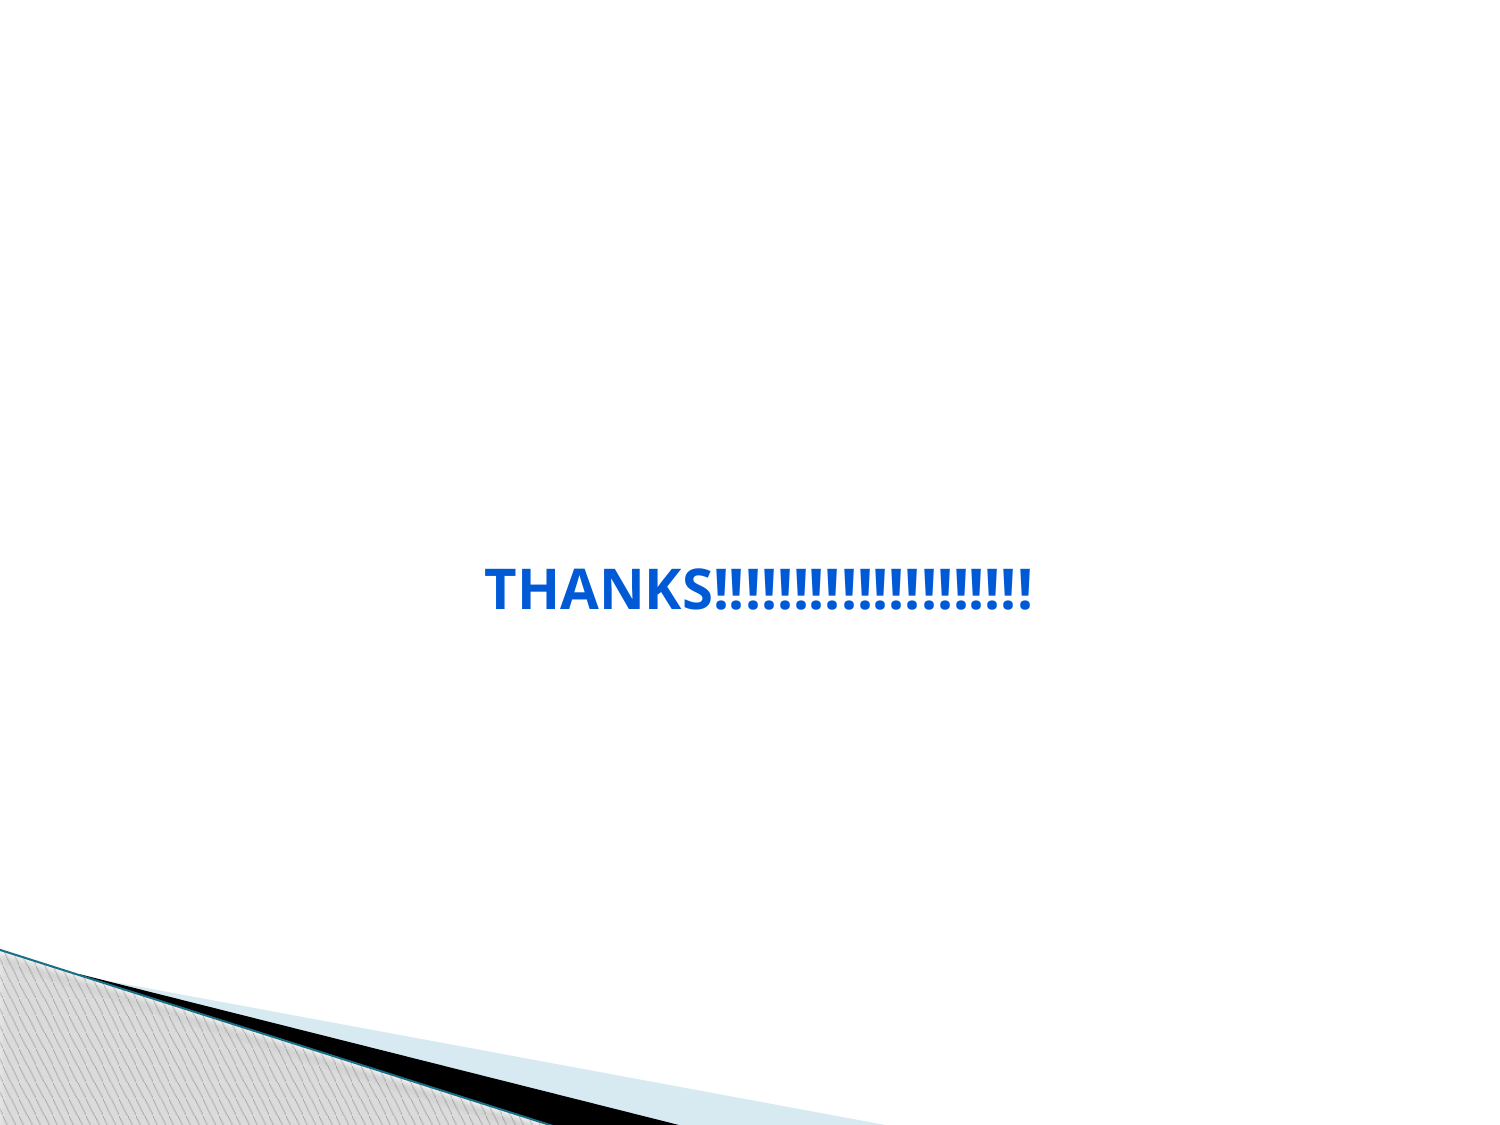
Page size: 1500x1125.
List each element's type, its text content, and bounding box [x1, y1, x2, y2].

list Thanks!!!!!!!!!!!!!!!!!!!! [75, 243, 1425, 986]
